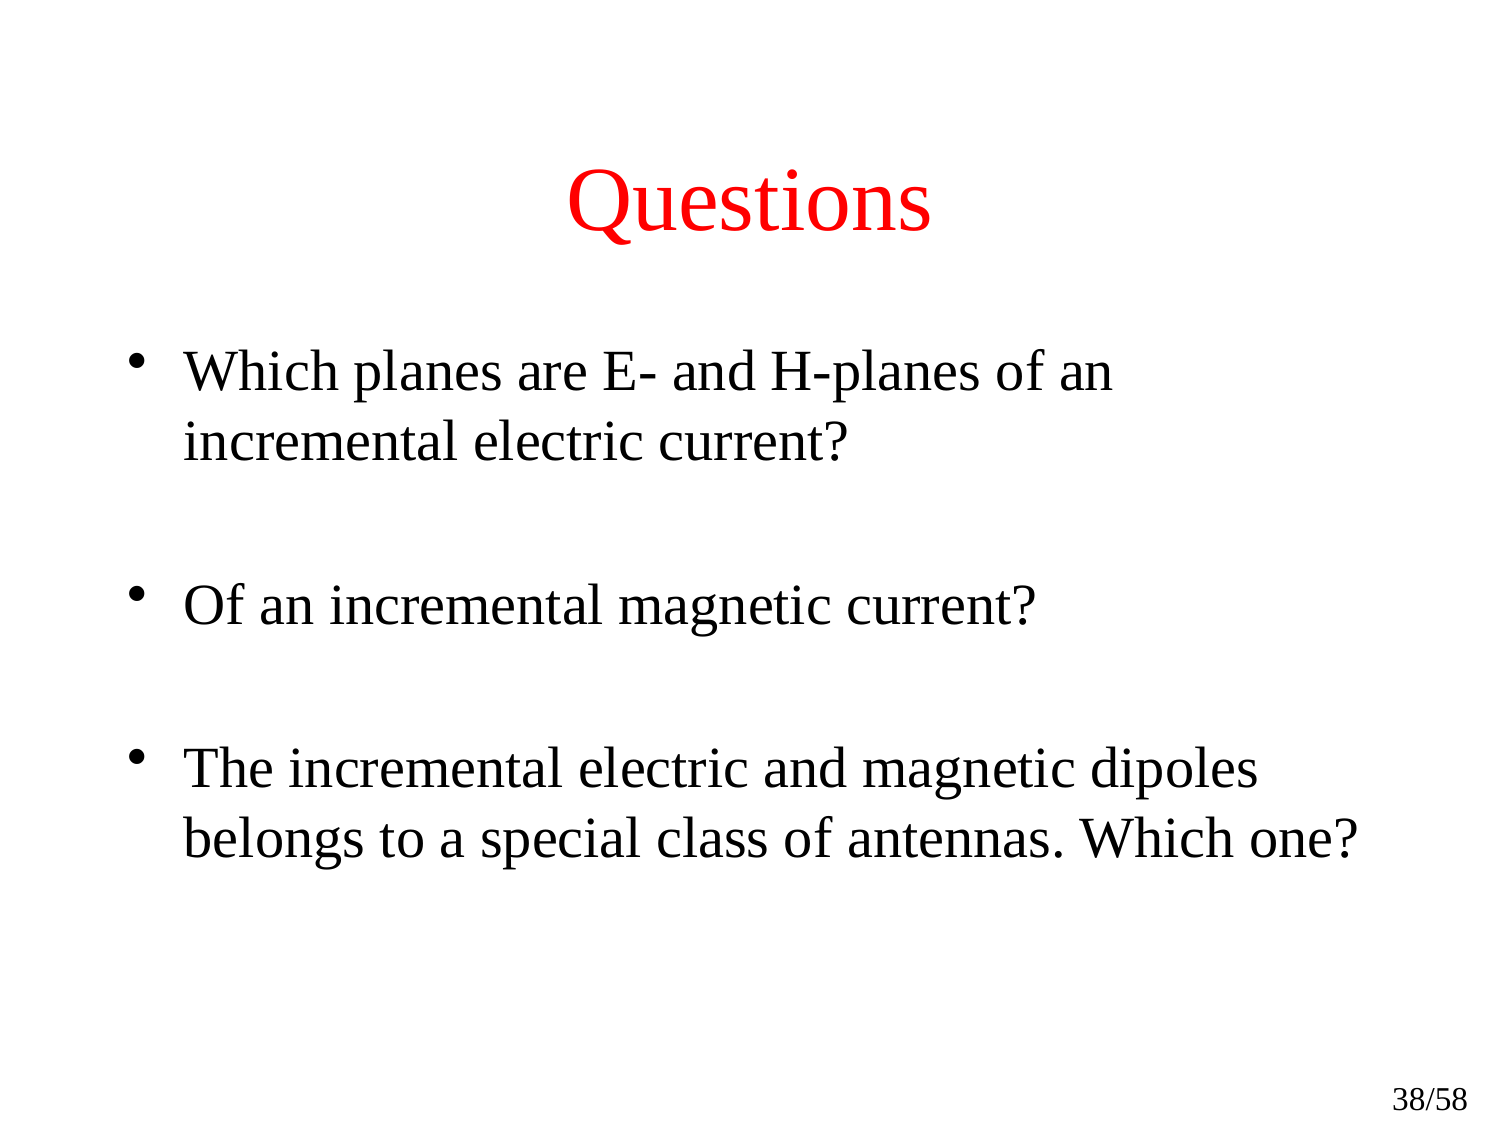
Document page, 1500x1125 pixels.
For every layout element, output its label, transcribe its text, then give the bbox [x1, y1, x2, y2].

list Which planes are E- and H-planes of an incremental electric current? Of an incremental magnetic current? The incremental electric and magnetic dipoles belongs to a special class of antennas. Which one? [112, 324, 1388, 1001]
title Questions [112, 99, 1388, 288]
